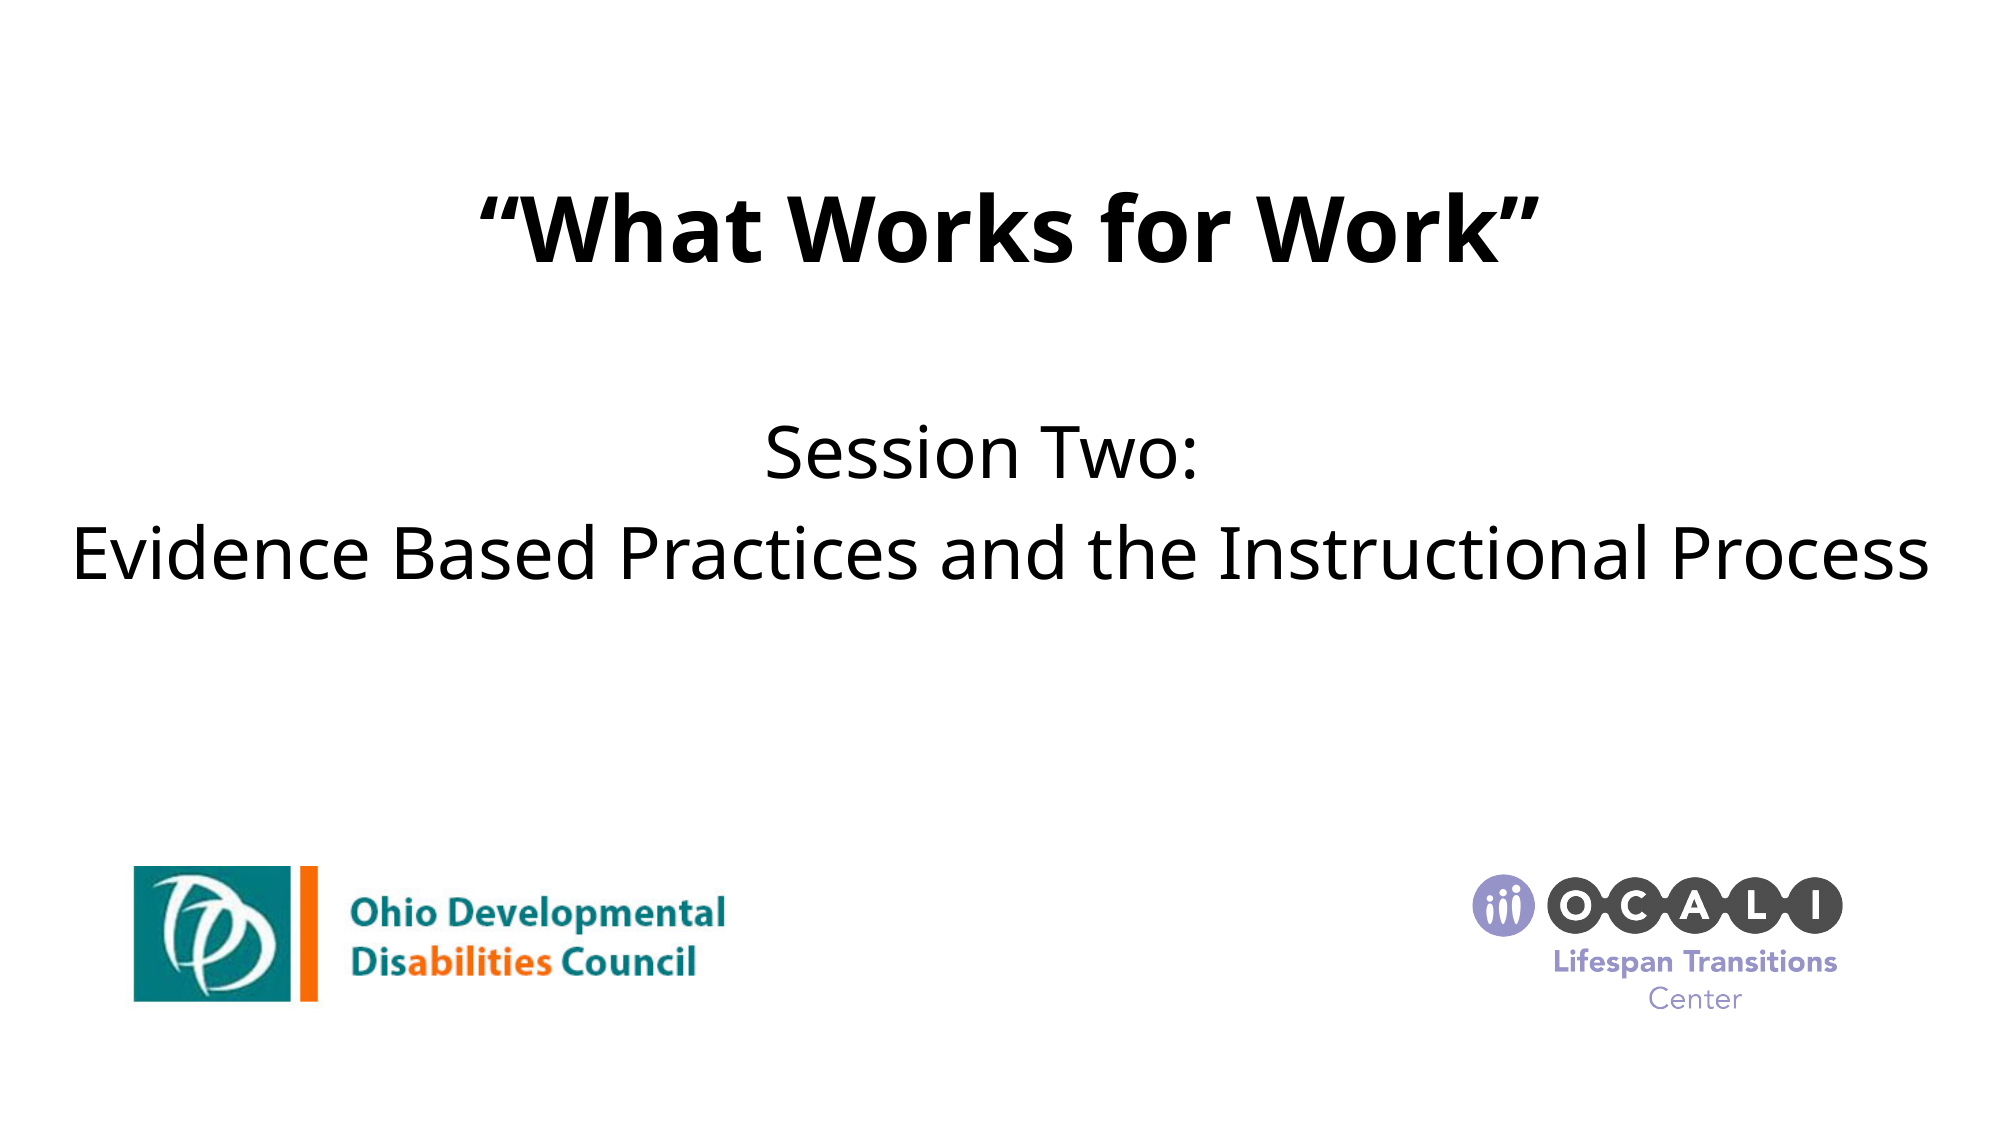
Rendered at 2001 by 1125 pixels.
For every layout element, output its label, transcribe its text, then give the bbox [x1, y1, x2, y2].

picture [115, 866, 797, 1018]
title “What Works for Work” [160, 105, 1861, 347]
picture [1465, 867, 1852, 1017]
subtitle Session Two: Evidence Based Practices and the Instructional Process [36, 398, 1966, 686]
